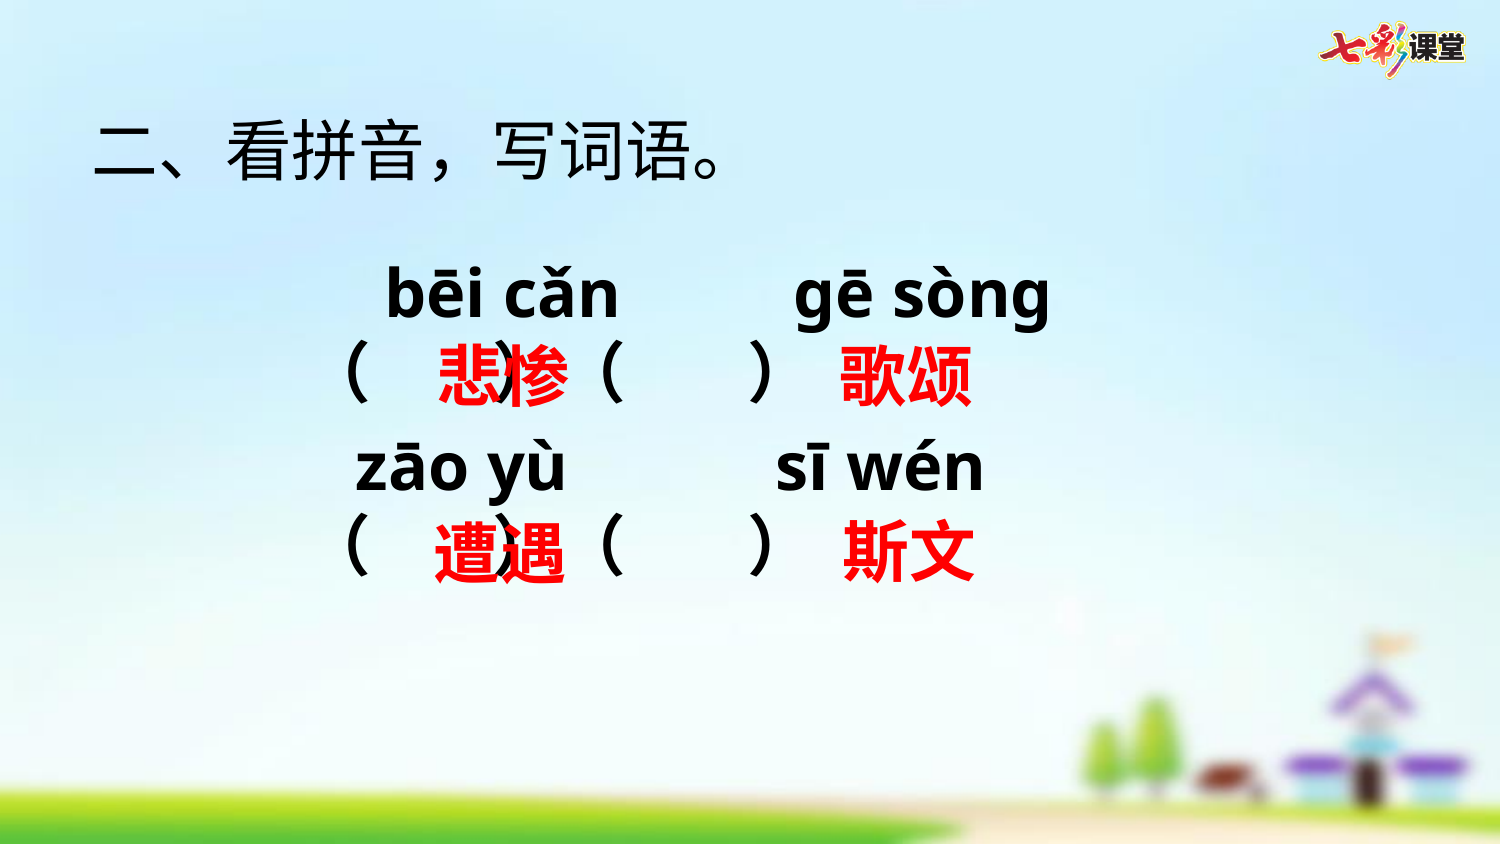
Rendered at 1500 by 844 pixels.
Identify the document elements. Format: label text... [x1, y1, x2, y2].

text_box 悲惨 [421, 327, 658, 423]
picture [0, 0, 1500, 844]
text_box bēi cǎn gē sònɡ （ ）（ ） zāo yù sī wén （ ）（ ） [289, 243, 1306, 592]
text_box 斯文 [828, 502, 1065, 597]
text_box 歌颂 [824, 327, 1061, 423]
text_box 二、看拼音，写词语。 [76, 101, 798, 197]
text_box 遭遇 [419, 504, 656, 600]
